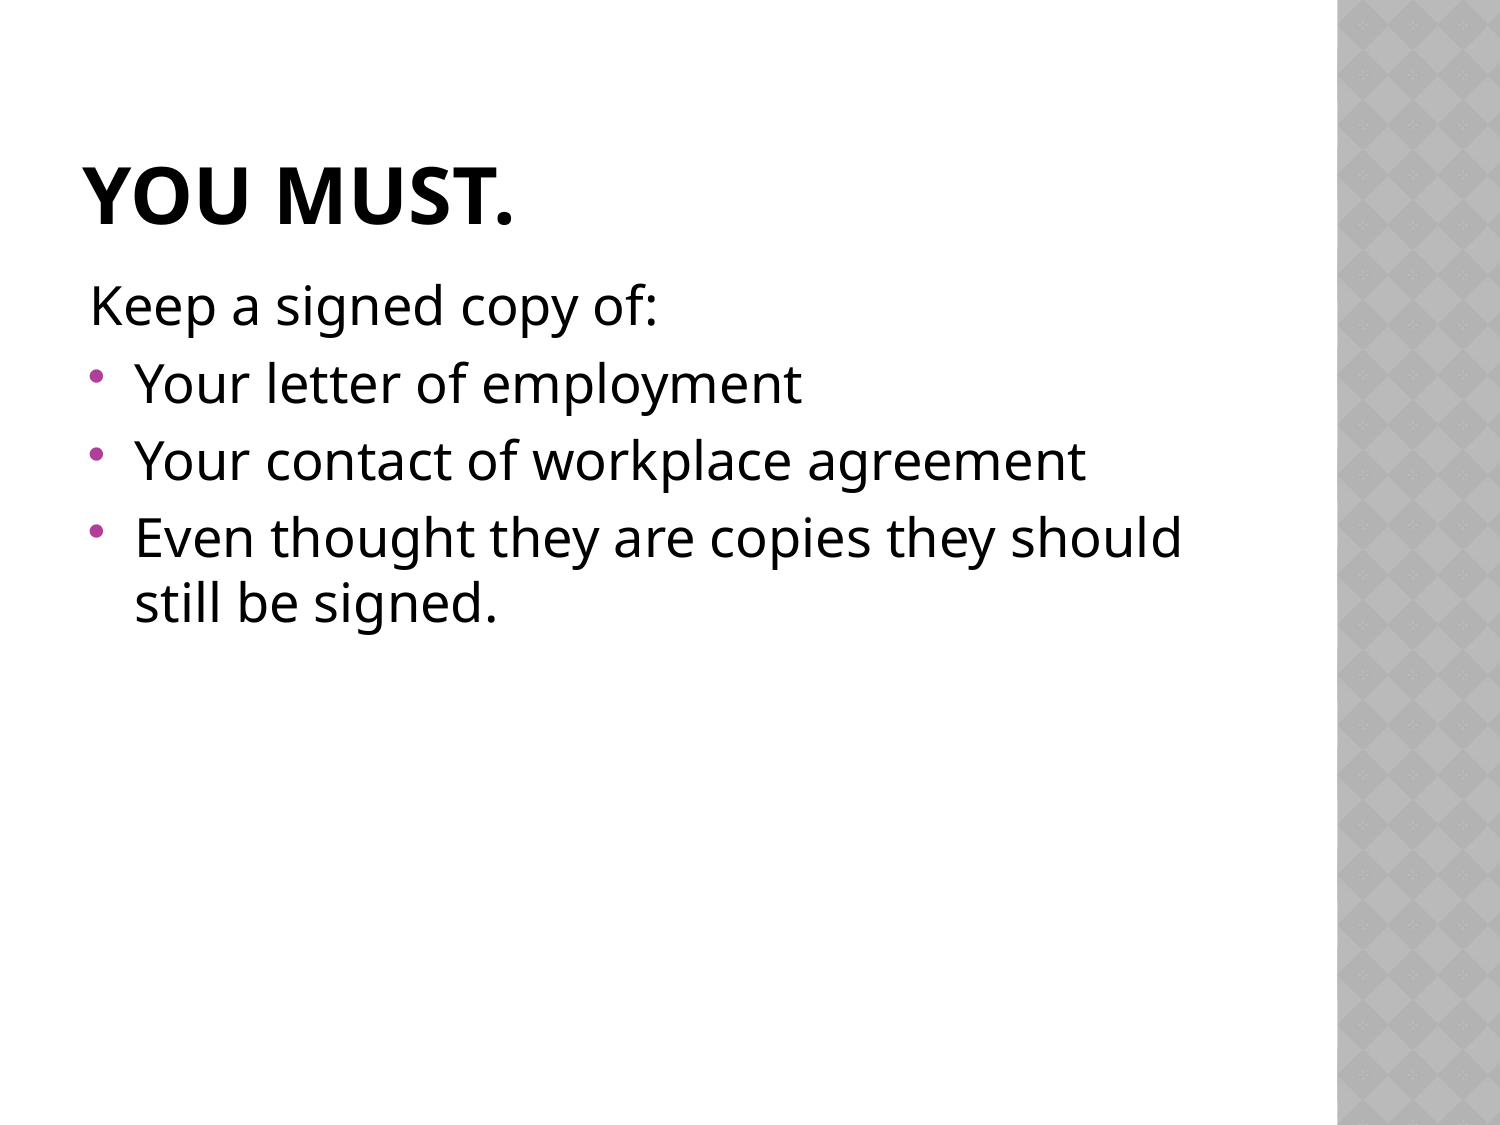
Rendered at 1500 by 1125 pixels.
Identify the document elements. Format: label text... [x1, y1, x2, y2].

title You Must. [75, 52, 1263, 240]
list Keep a signed copy of: Your letter of employment Your contact of workplace agreement Even thought they are copies they should still be signed. [75, 264, 1263, 1059]
